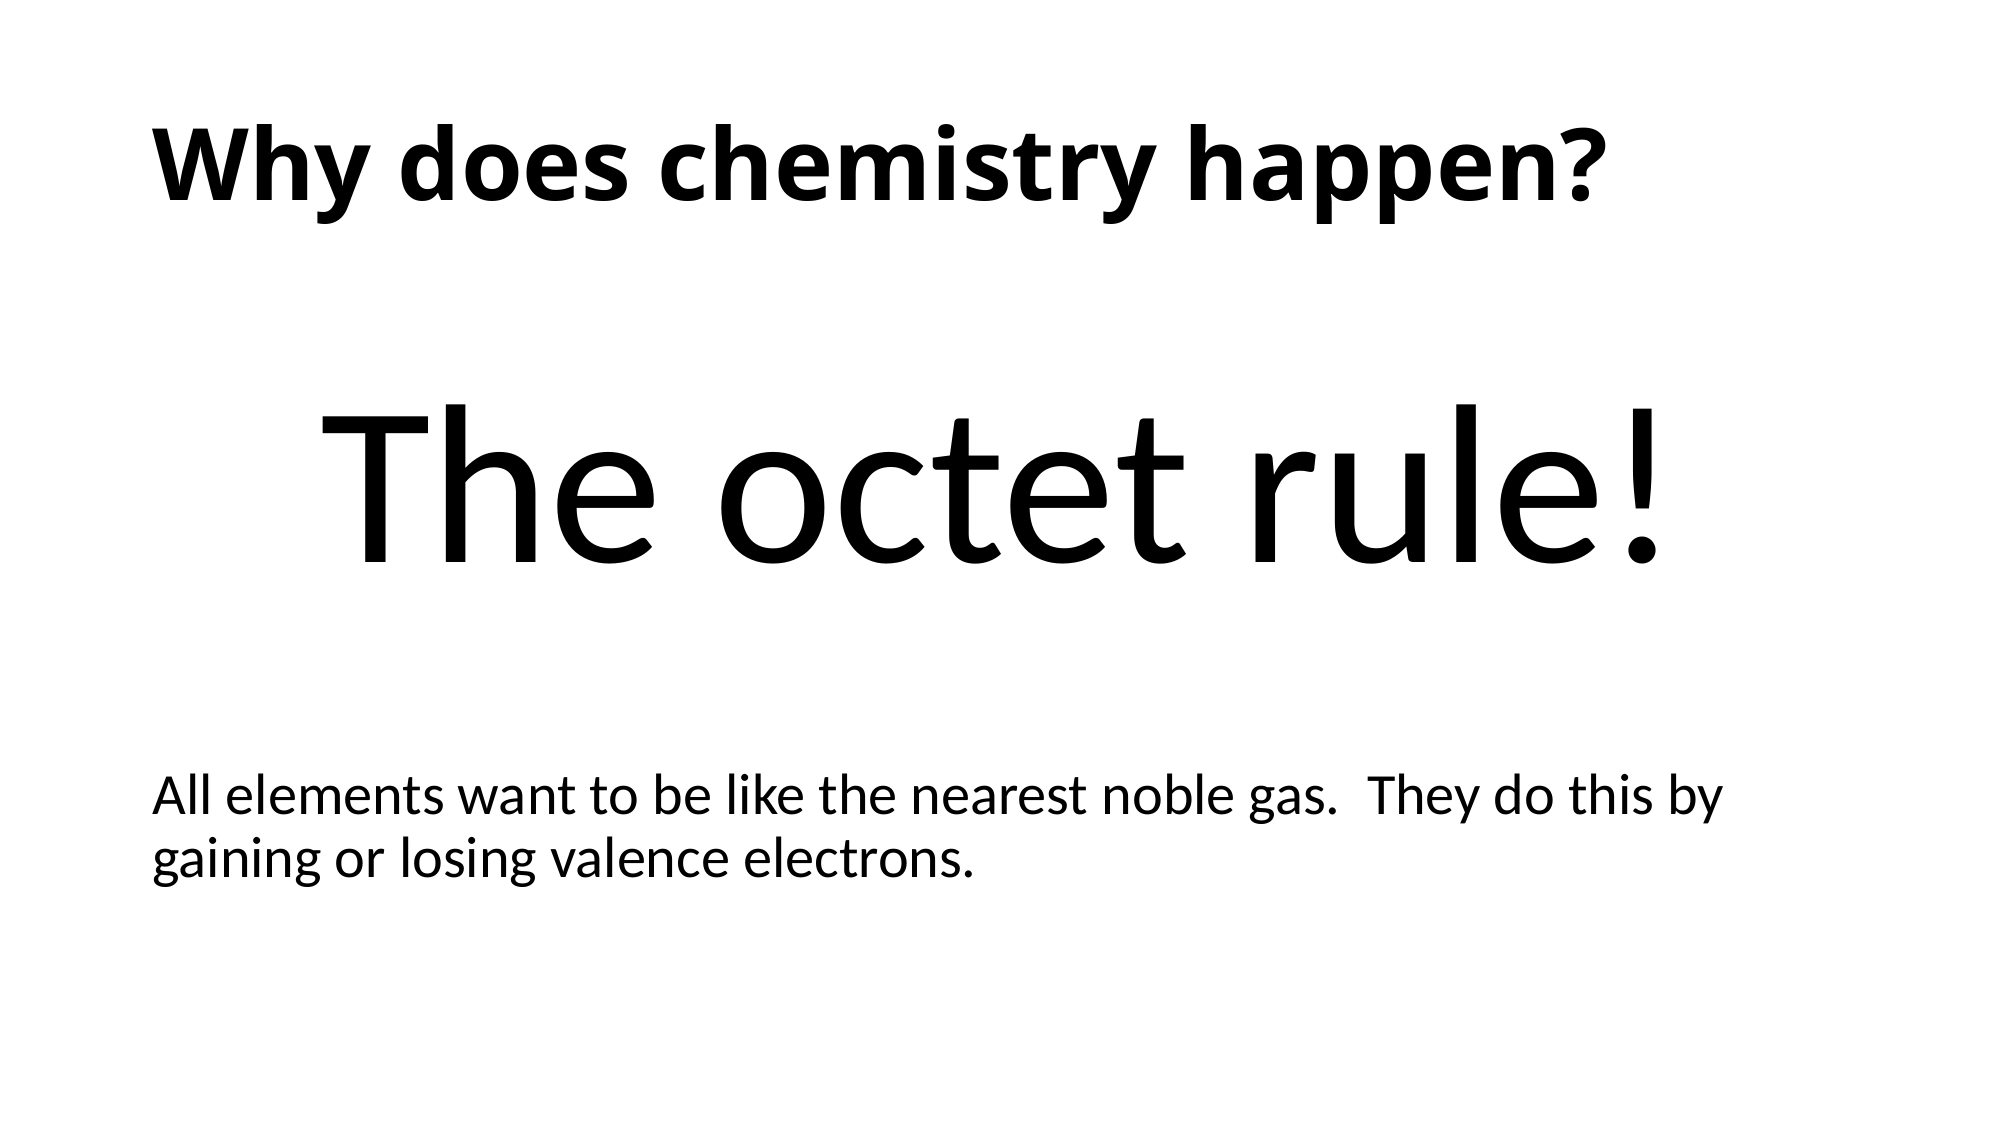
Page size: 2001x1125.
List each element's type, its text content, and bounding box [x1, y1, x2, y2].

title Why does chemistry happen? [137, 59, 1863, 278]
list The octet rule! All elements want to be like the nearest noble gas. They do this by gaining or losing valence electrons. [137, 359, 1863, 1125]
